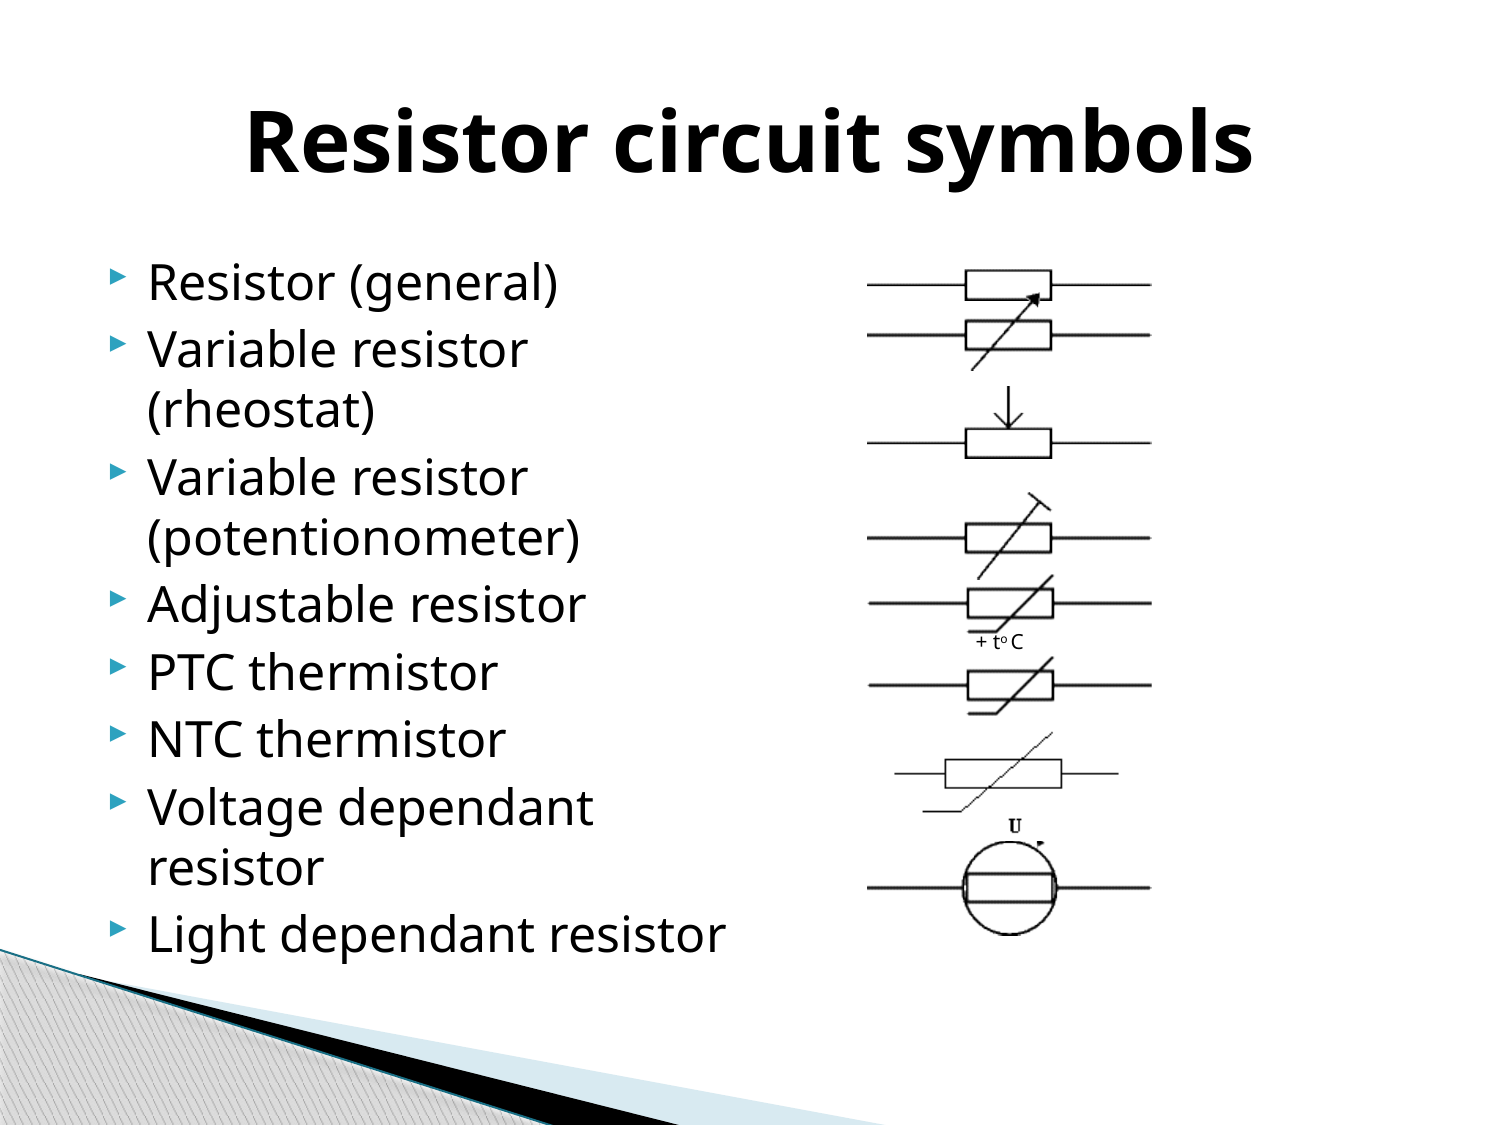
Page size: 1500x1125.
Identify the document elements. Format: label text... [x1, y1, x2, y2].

text_box + to C [960, 646, 1078, 656]
picture [866, 726, 1152, 937]
picture [866, 386, 1152, 459]
picture [866, 269, 1152, 372]
picture [866, 656, 1152, 716]
picture [866, 491, 1152, 634]
list Resistor (general) Variable resistor (rheostat) Variable resistor (potentionometer) Adjustable resistor PTC thermistor NTC thermistor Voltage dependant resistor Light dependant resistor [75, 243, 750, 986]
title Resistor circuit symbols [75, 45, 1425, 233]
